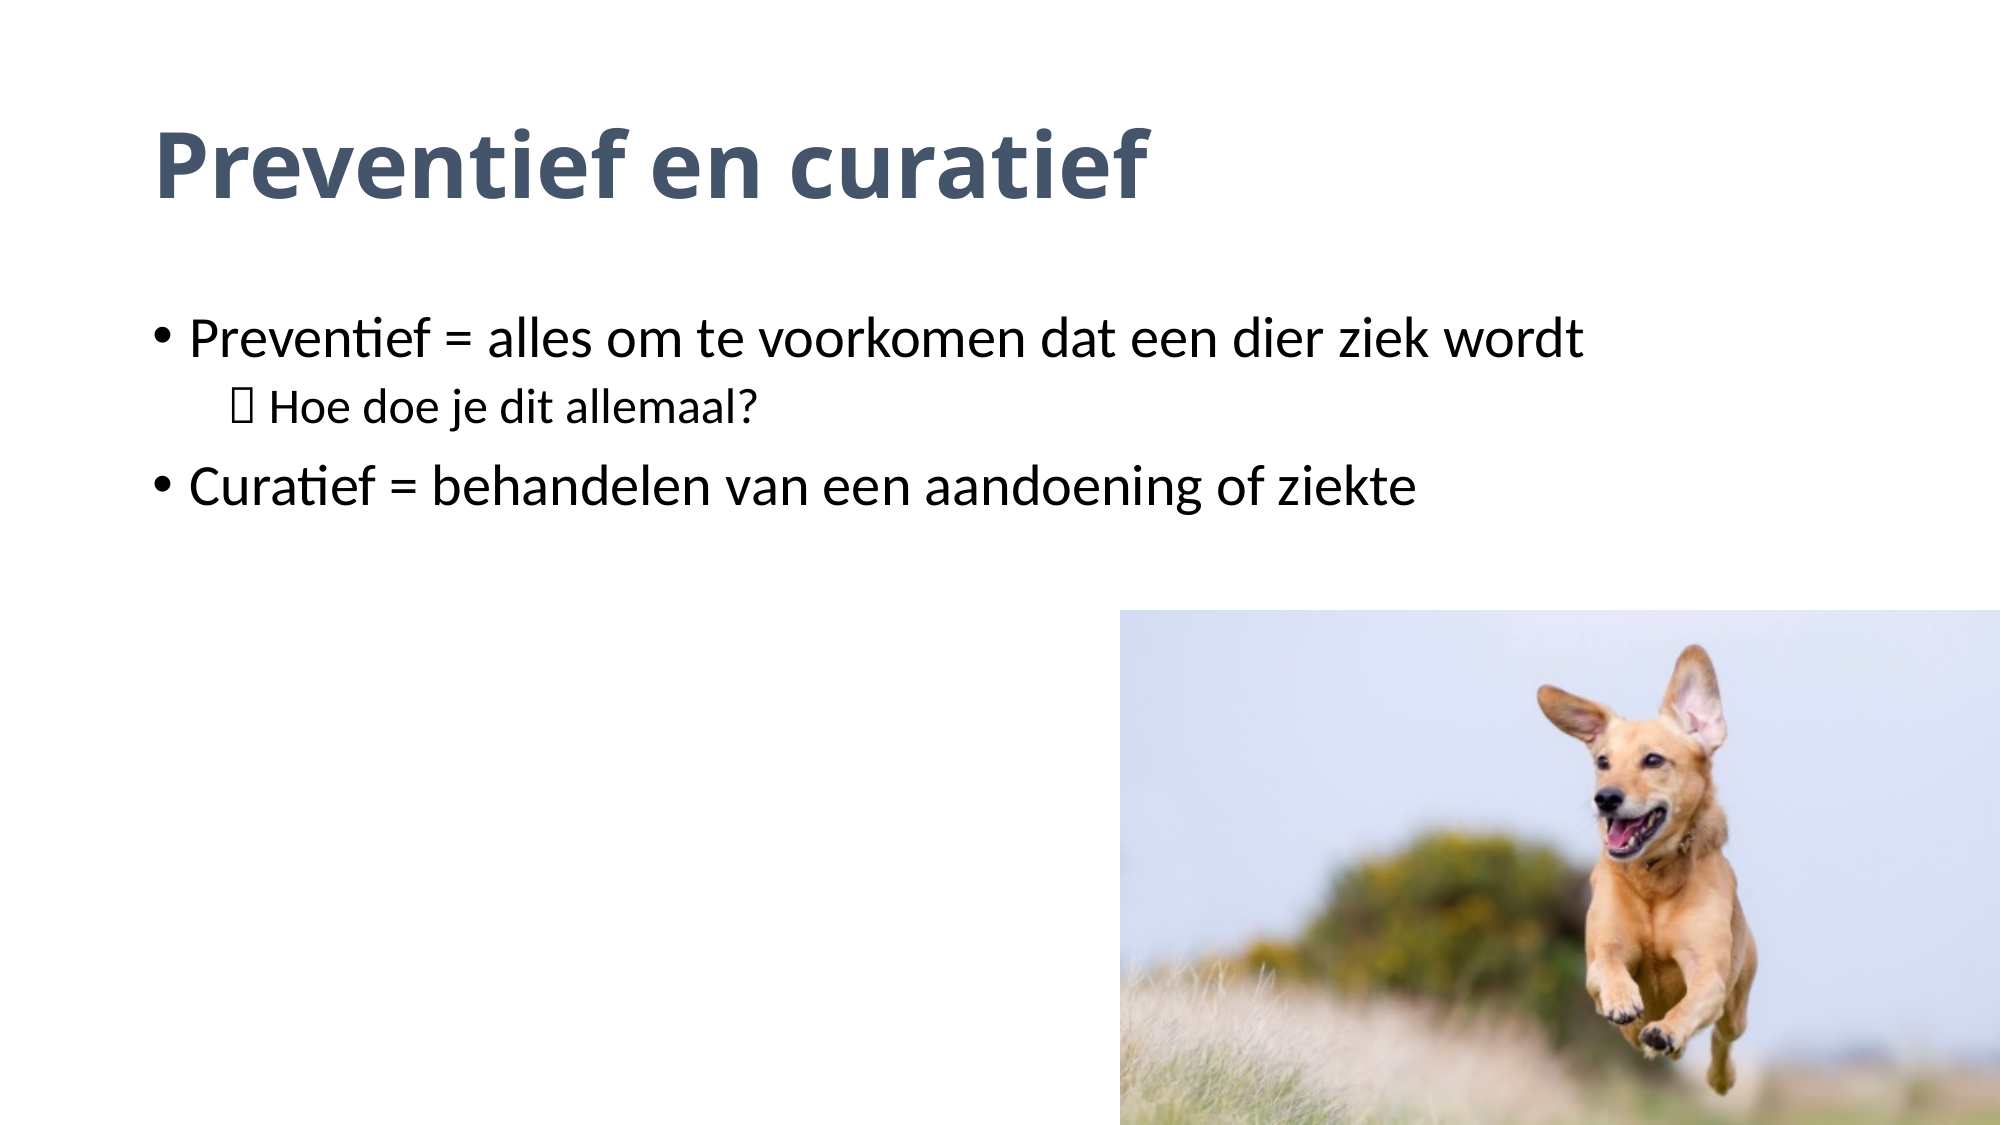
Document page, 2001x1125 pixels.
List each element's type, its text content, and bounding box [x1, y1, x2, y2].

title Preventief en curatief [137, 59, 1863, 278]
list Preventief = alles om te voorkomen dat een dier ziek wordt  Hoe doe je dit allemaal? Curatief = behandelen van een aandoening of ziekte [137, 299, 1863, 1014]
picture [1120, 610, 2000, 1125]
